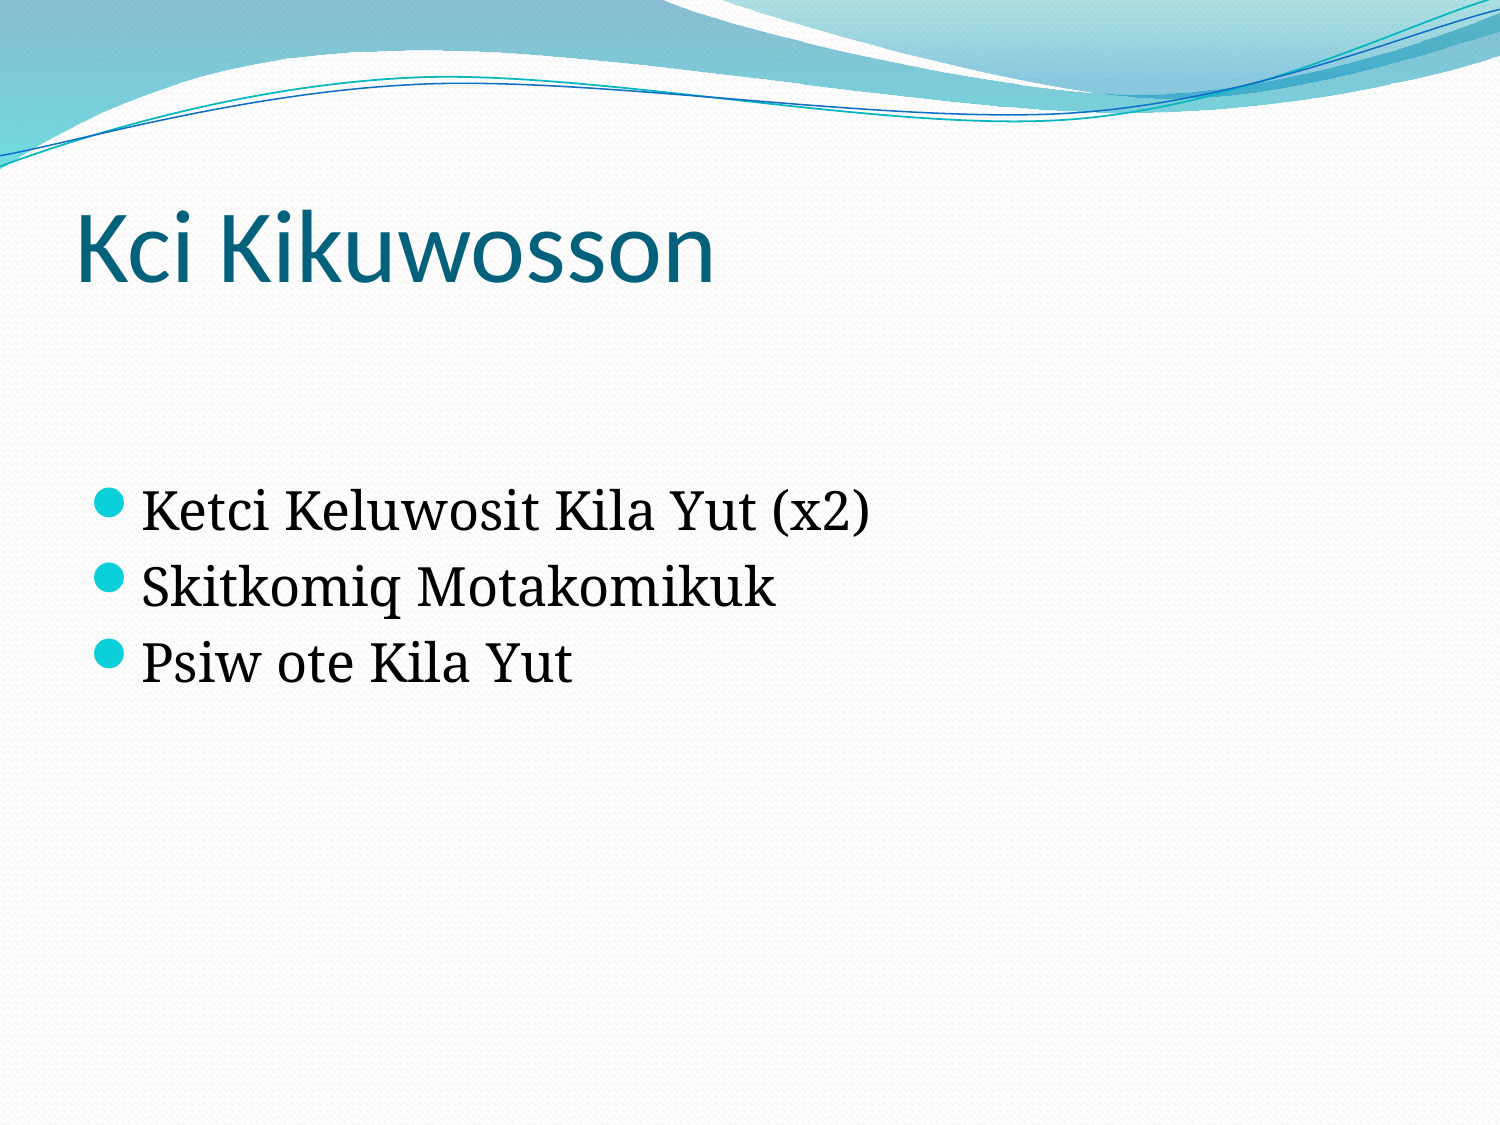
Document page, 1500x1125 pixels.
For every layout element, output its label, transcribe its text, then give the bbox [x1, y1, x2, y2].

list Ketci Keluwosit Kila Yut (x2) Skitkomiq Motakomikuk Psiw ote Kila Yut [75, 317, 1425, 1038]
title Kci Kikuwosson [75, 115, 1425, 303]
